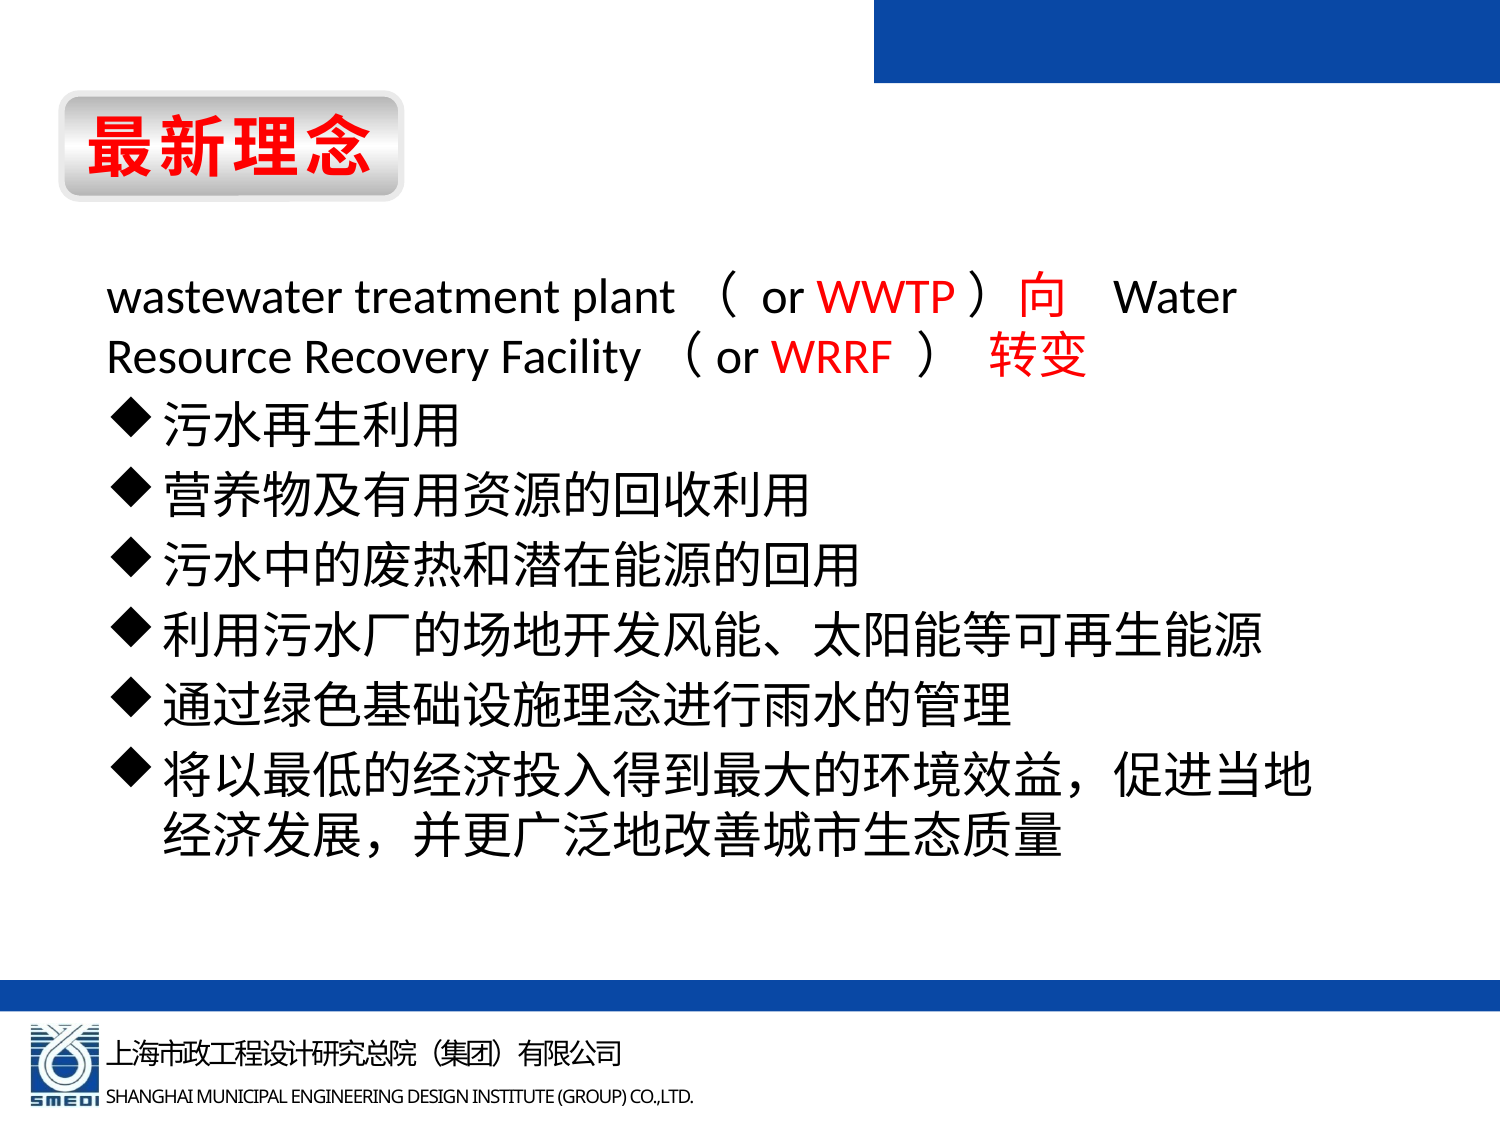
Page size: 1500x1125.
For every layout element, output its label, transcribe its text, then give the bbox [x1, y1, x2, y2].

picture [30, 1023, 100, 1108]
text_box [61, 93, 397, 199]
text_box 最新理念 [72, 97, 411, 193]
list wastewater treatment plant（ or WWTP）向 Water Resource Recovery Facility（or WRRF ） 转变 污水再生利用 营养物及有用资源的回收利用 污水中的废热和潜在能源的回用 利用污水厂的场地开发风能、太阳能等可再生能源 通过绿色基础设施理念进行雨水的管理 将以最低的经济投入得到最大的环境效益，促进当地经济发展，并更广泛地改善城市生态质量 [91, 256, 1373, 957]
